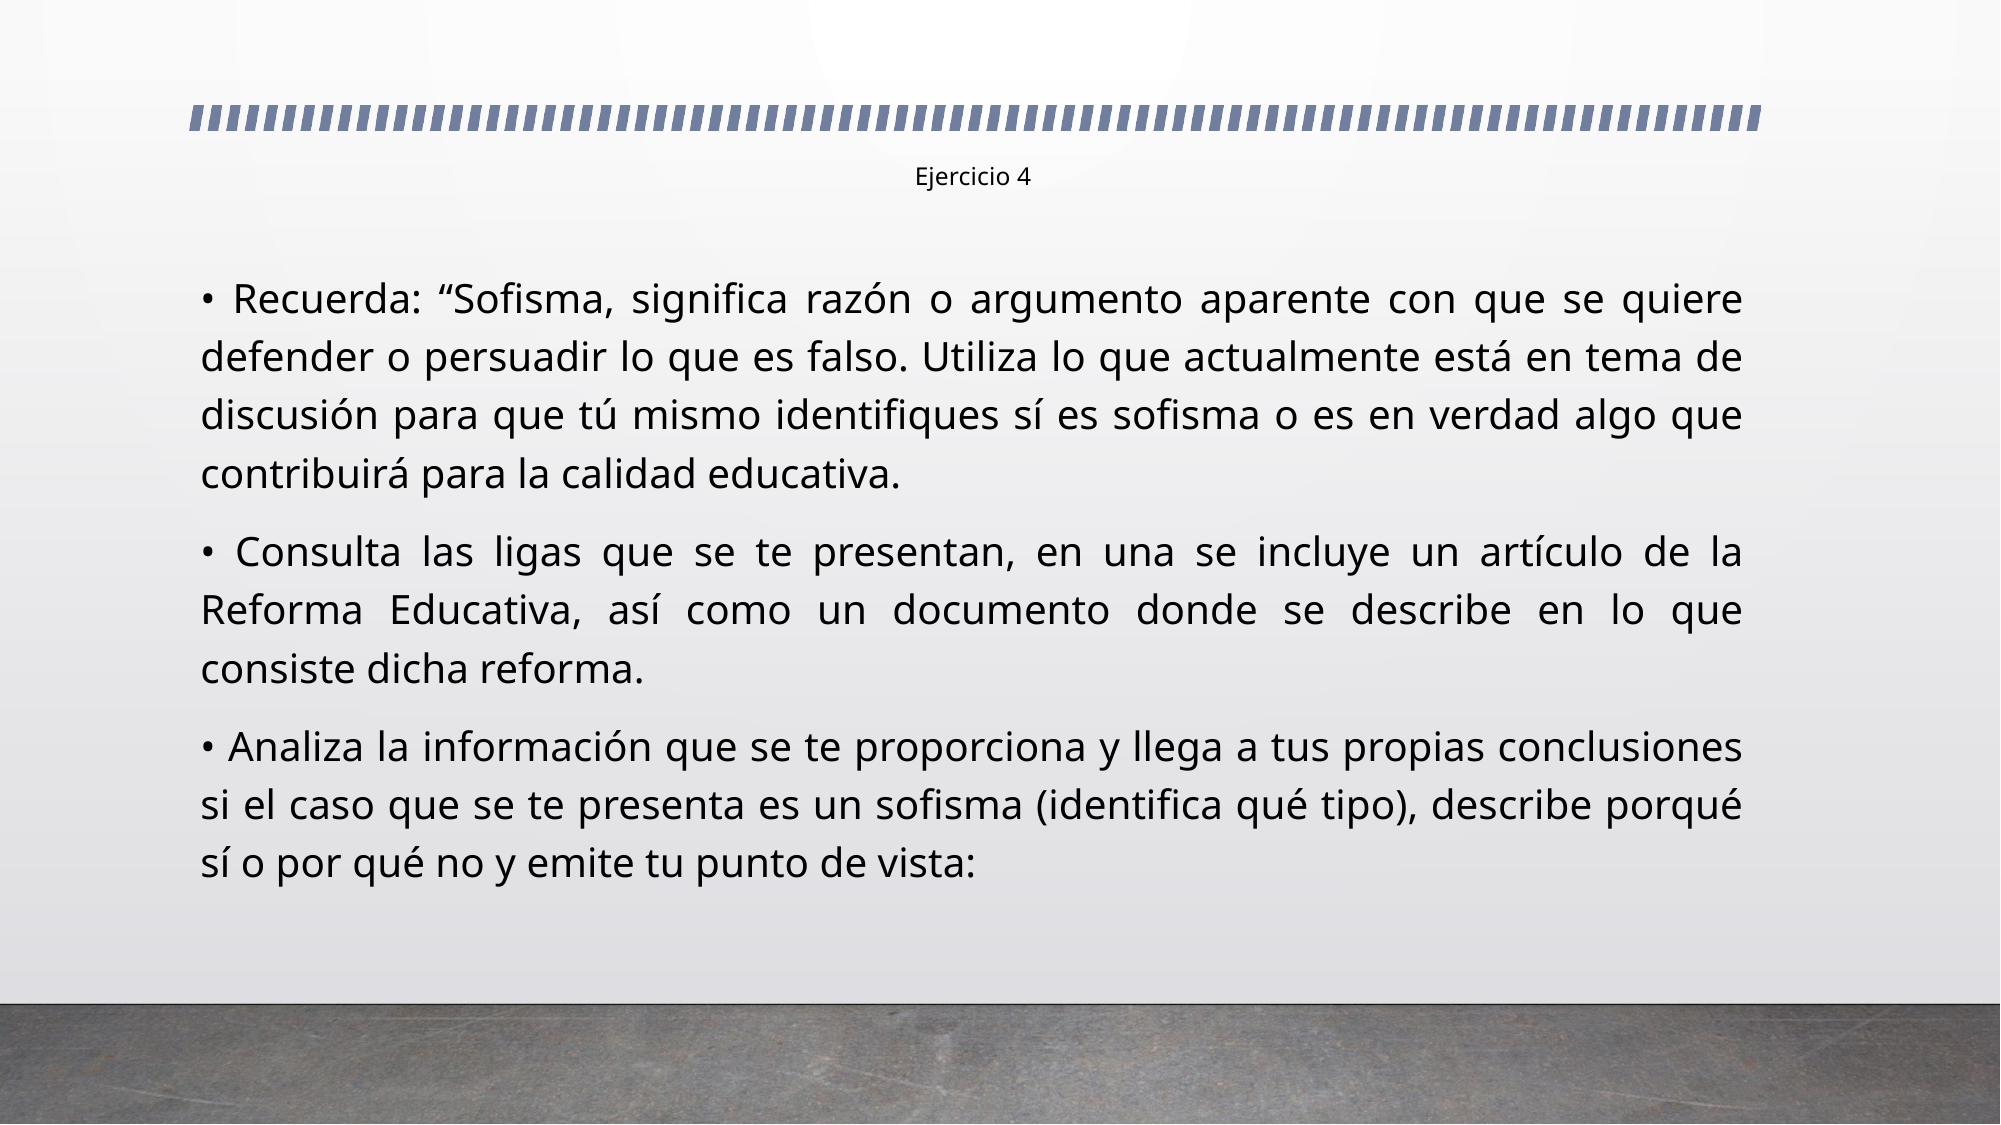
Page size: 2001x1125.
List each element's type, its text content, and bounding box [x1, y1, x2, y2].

list • Recuerda: “Sofisma, significa razón o argumento aparente con que se quiere defender o persuadir lo que es falso. Utiliza lo que actualmente está en tema de discusión para que tú mismo identifiques sí es sofisma o es en verdad algo que contribuirá para la calidad educativa. • Consulta las ligas que se te presentan, en una se incluye un artículo de la Reforma Educativa, así como un documento donde se describe en lo que consiste dicha reforma. • Analiza la información que se te proporciona y llega a tus propias conclusiones si el caso que se te presenta es un sofisma (identifica qué tipo), describe porqué sí o por qué no y emite tu punto de vista: [185, 255, 1761, 897]
title Ejercicio 4 [185, 156, 1761, 255]
picture [0, 1004, 2000, 1124]
